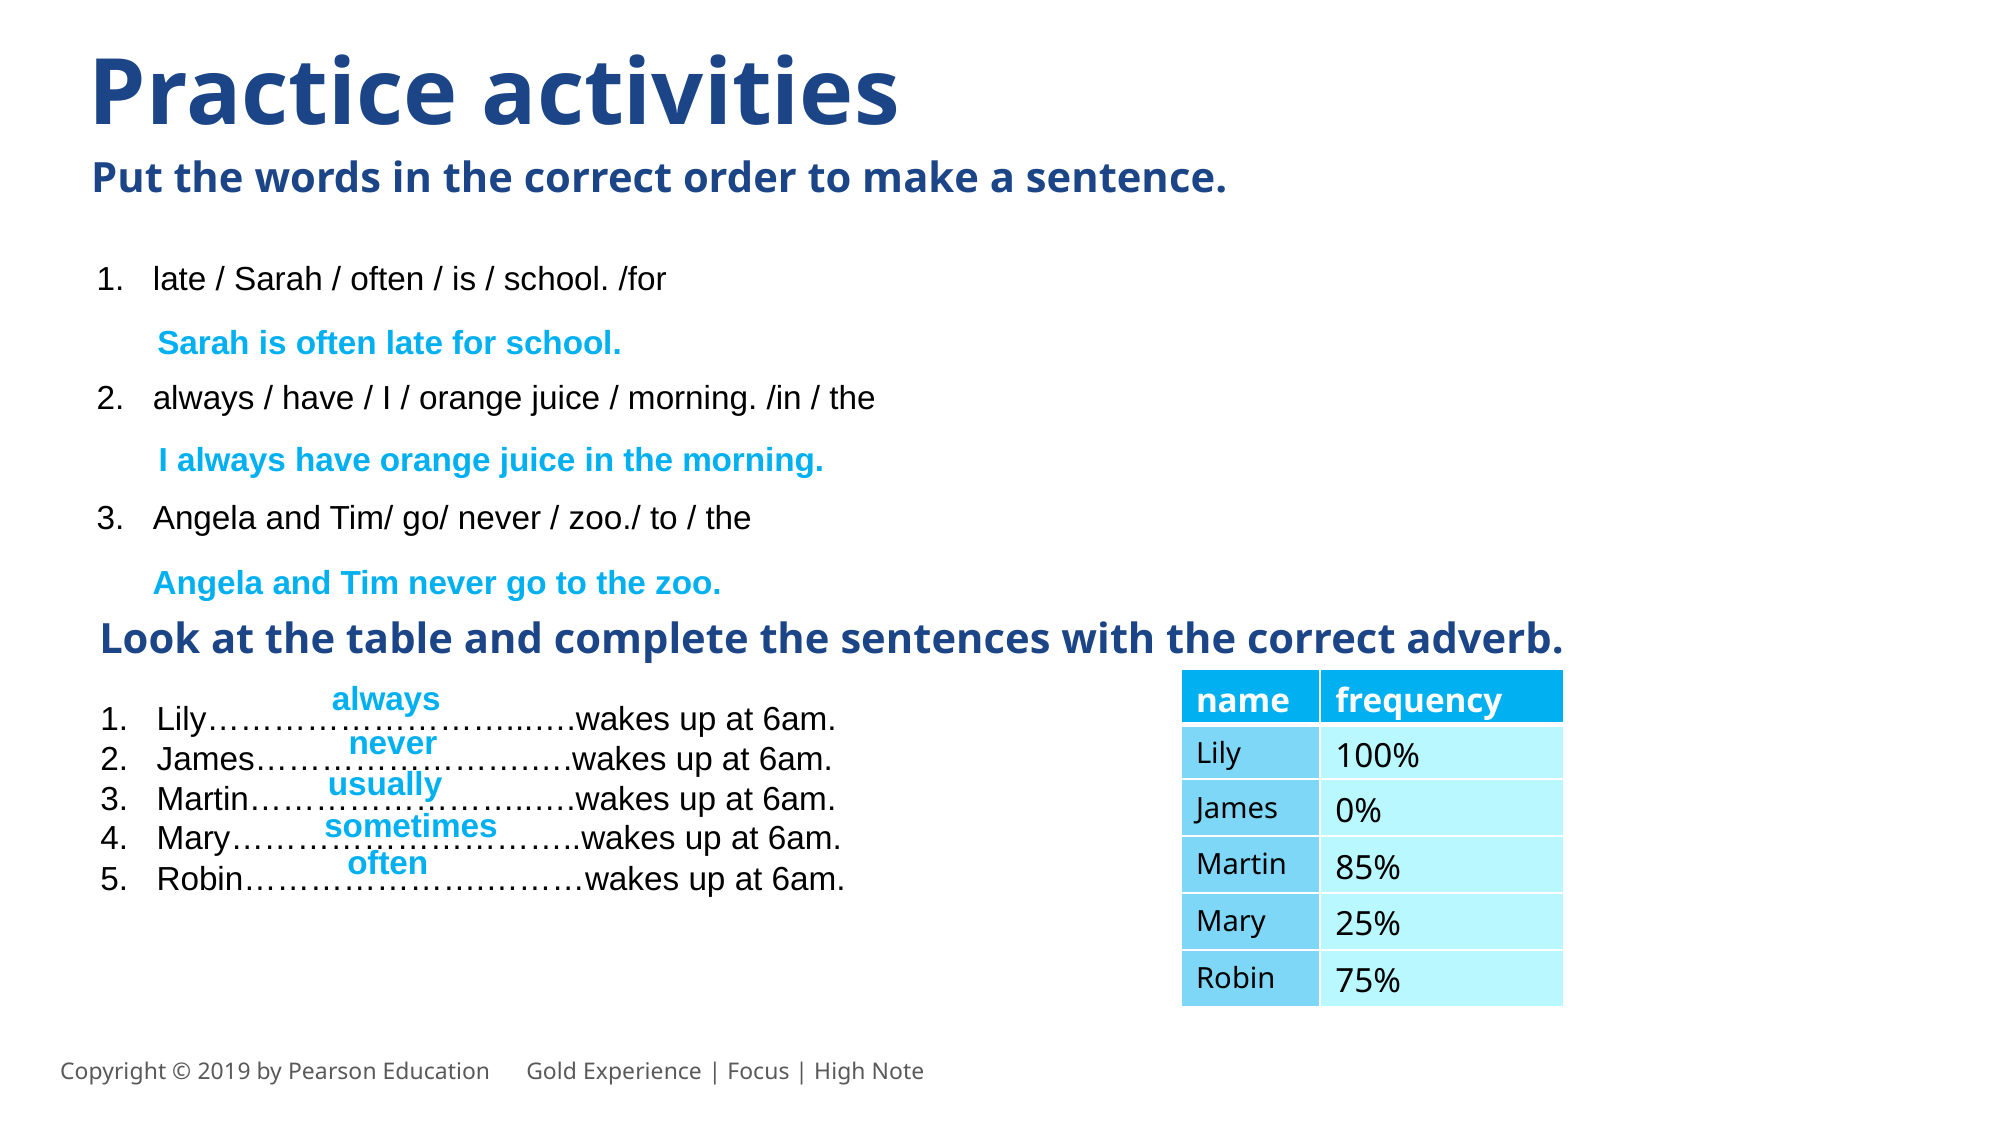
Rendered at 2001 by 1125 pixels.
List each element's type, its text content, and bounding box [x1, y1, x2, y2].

text_box Put the words in the correct order to make a sentence. [76, 148, 1960, 217]
footer Copyright © 2019 by Pearson Education Gold Experience | Focus | High Note [45, 1040, 1084, 1101]
text_box Sarah is often late for school. [142, 314, 638, 369]
text_box often [332, 833, 444, 889]
text_box I always have orange juice in the morning. [143, 430, 841, 486]
text_box late / Sarah / often / is / school. /for always / have / I / orange juice / morning. /in / the Angela and Tim/ go/ never / zoo./ to / the [81, 217, 1957, 624]
text_box Angela and Tim never go to the zoo. [137, 553, 738, 609]
table_cell 75% [1321, 951, 1563, 1006]
text_box usually [313, 754, 458, 796]
text_box Lily………………………...….wakes up at 6am. James…………………….….wakes up at 6am. Martin……………………..….wakes up at 6am. Mary…………………………..wakes up at 6am. Robin………………….………wakes up at 6am. [85, 649, 1961, 944]
text_box always [317, 669, 456, 724]
table_cell 25% [1321, 944, 1563, 949]
text_box Look at the table and complete the sentences with the correct adverb. [84, 610, 1968, 679]
text_box sometimes [309, 796, 513, 852]
table_cell Mary [1182, 944, 1319, 949]
table_cell Robin [1182, 951, 1319, 1006]
text_box Practice activities [73, 37, 1181, 169]
text_box never [333, 714, 453, 754]
